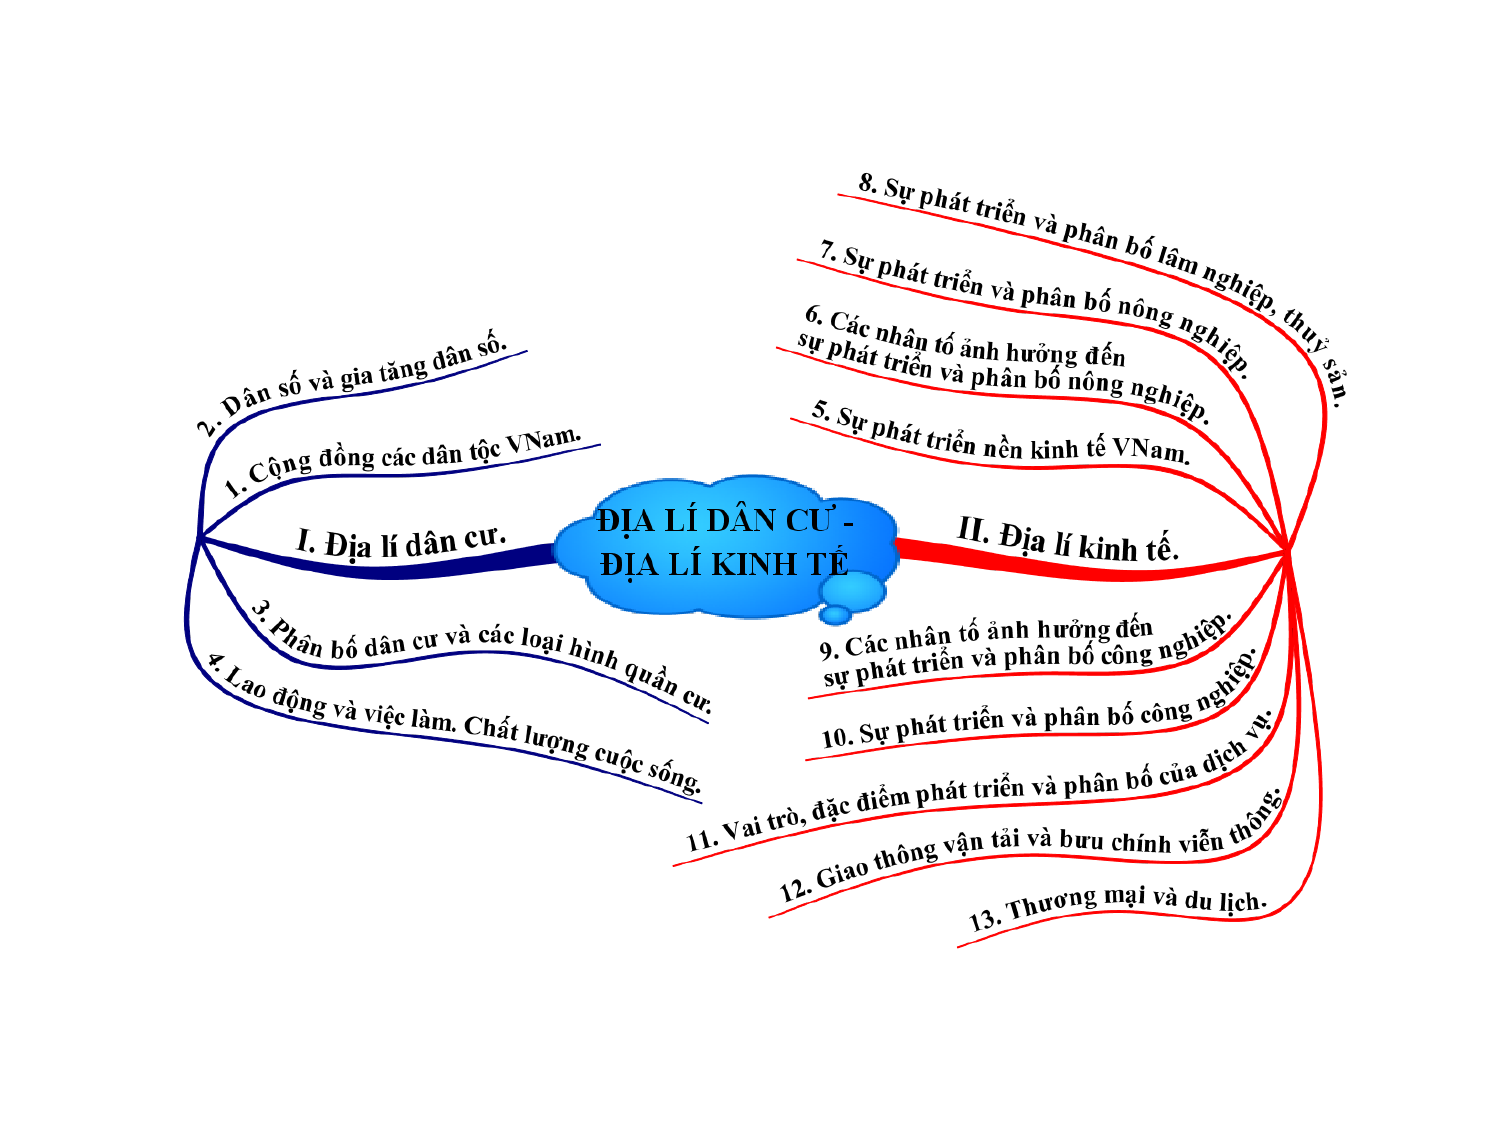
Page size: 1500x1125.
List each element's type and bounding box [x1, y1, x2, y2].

text_box [57, 37, 1452, 1101]
